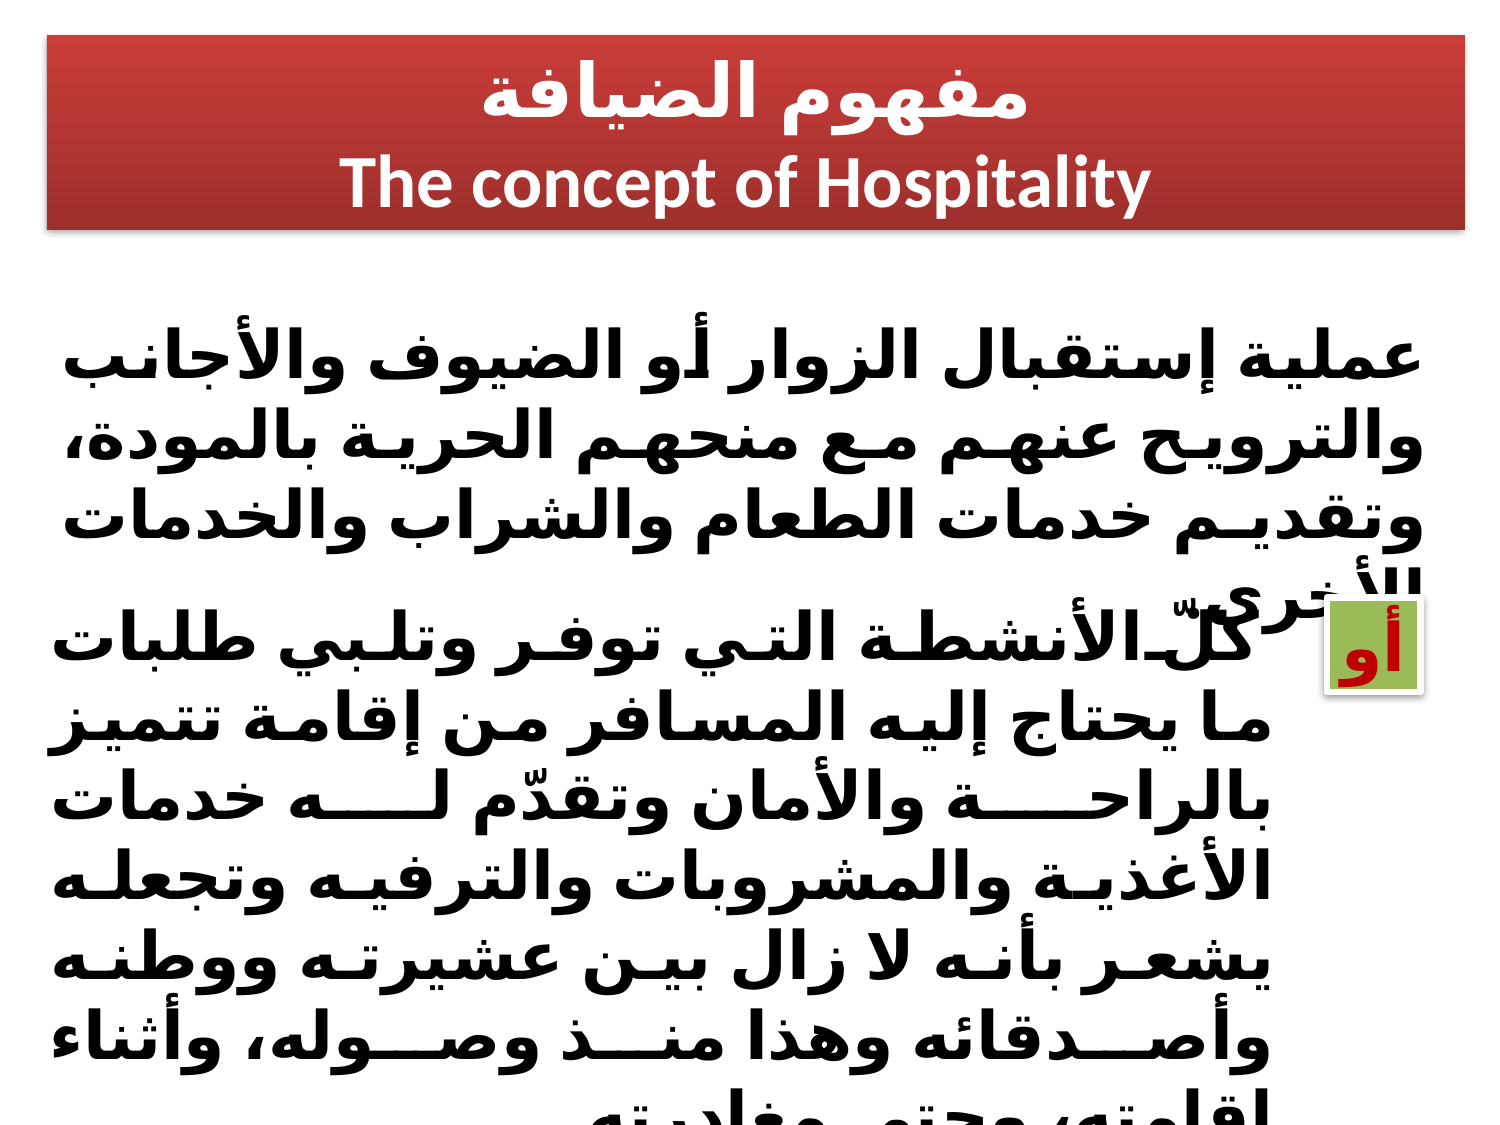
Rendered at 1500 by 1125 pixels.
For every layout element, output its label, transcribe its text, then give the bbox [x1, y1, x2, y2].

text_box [34, 585, 1412, 1006]
text_box مفهوم الضيافة The concept of Hospitality [46, 35, 1465, 230]
text_box عملية إستقبال الزوار أو الضيوف والأجانب والترويح عنهم مع منحهم الحرية بالمودة، وتقديم خدمات الطعام والشراب والخدمات الأخرى. [46, 304, 1442, 640]
